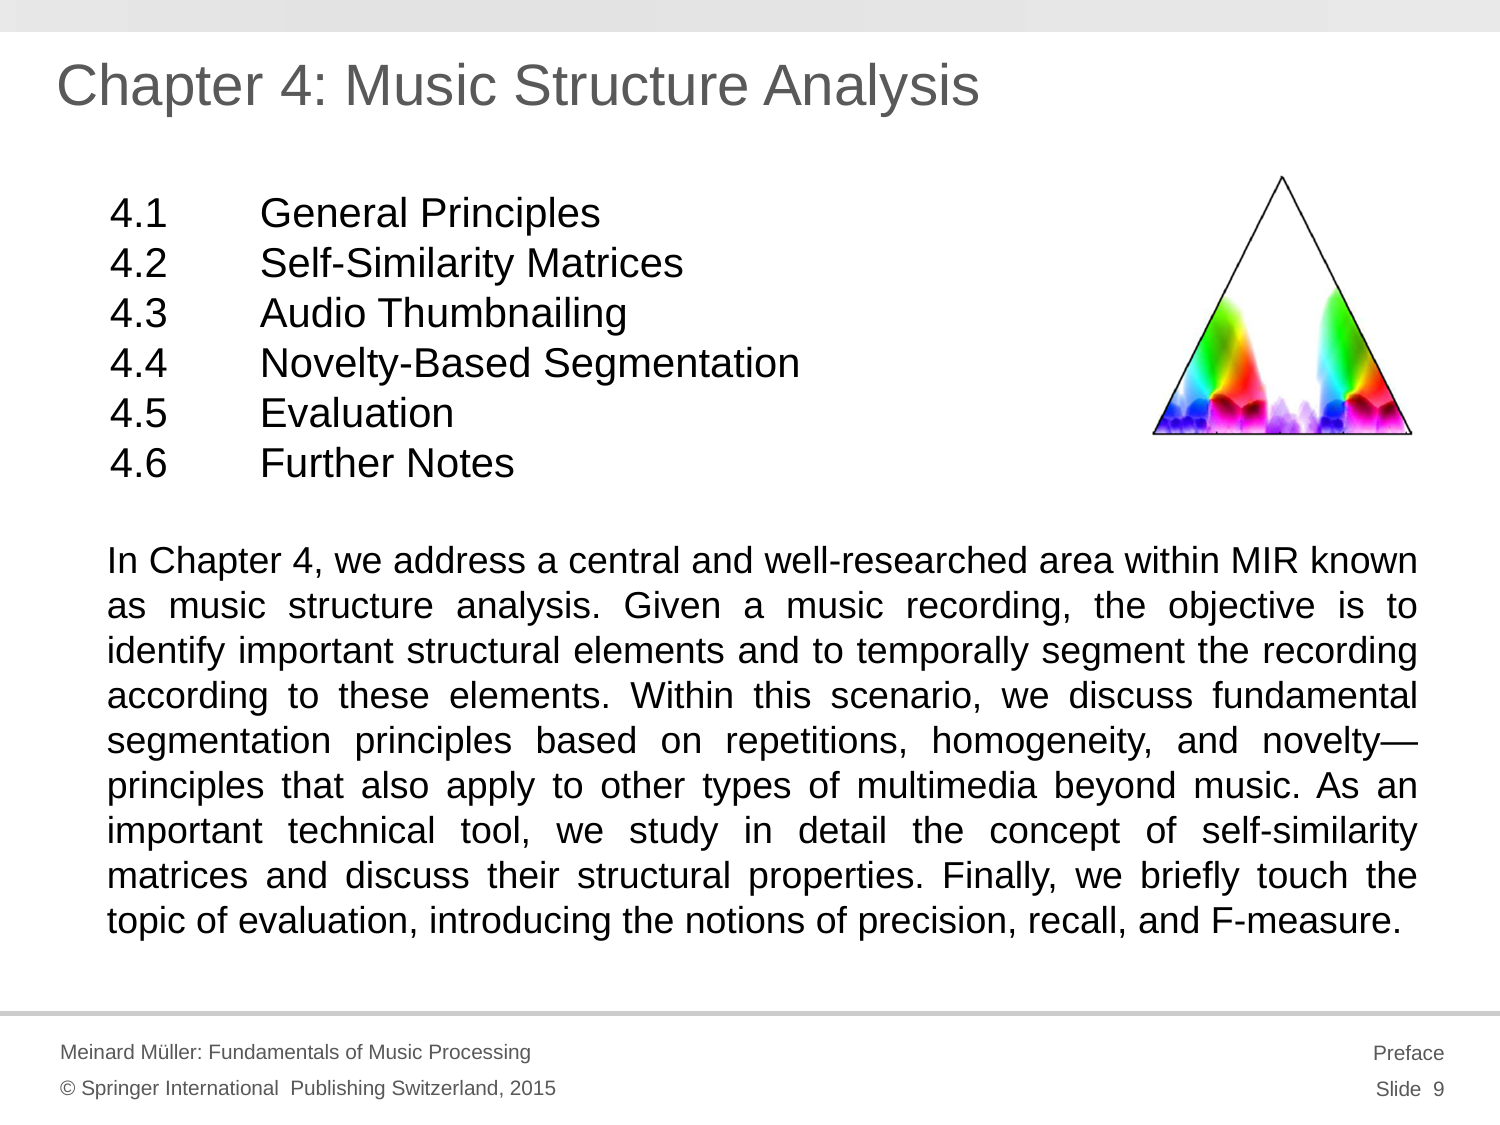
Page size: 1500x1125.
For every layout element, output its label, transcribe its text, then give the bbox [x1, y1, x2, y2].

picture [1149, 173, 1413, 436]
text_box 4.1 General Principles 4.2 Self-Similarity Matrices 4.3 Audio Thumbnailing 4.4 Novelty-Based Segmentation 4.5 Evaluation 4.6 Further Notes [94, 178, 816, 494]
title Chapter 4: Music Structure Analysis [40, 39, 1448, 133]
text_box In Chapter 4, we address a central and well-researched area within MIR known as music structure analysis. Given a music recording, the objective is to identify important structural elements and to temporally segment the recording according to these elements. Within this scenario, we discuss fundamental segmentation principles based on repetitions, homogeneity, and novelty—principles that also apply to other types of multimedia beyond music. As an important technical tool, we study in detail the concept of self-similarity matrices and discuss their structural properties. Finally, we briefly touch the topic of evaluation, introducing the notions of precision, recall, and F-measure. [92, 529, 1434, 949]
picture [0, 0, 1500, 32]
